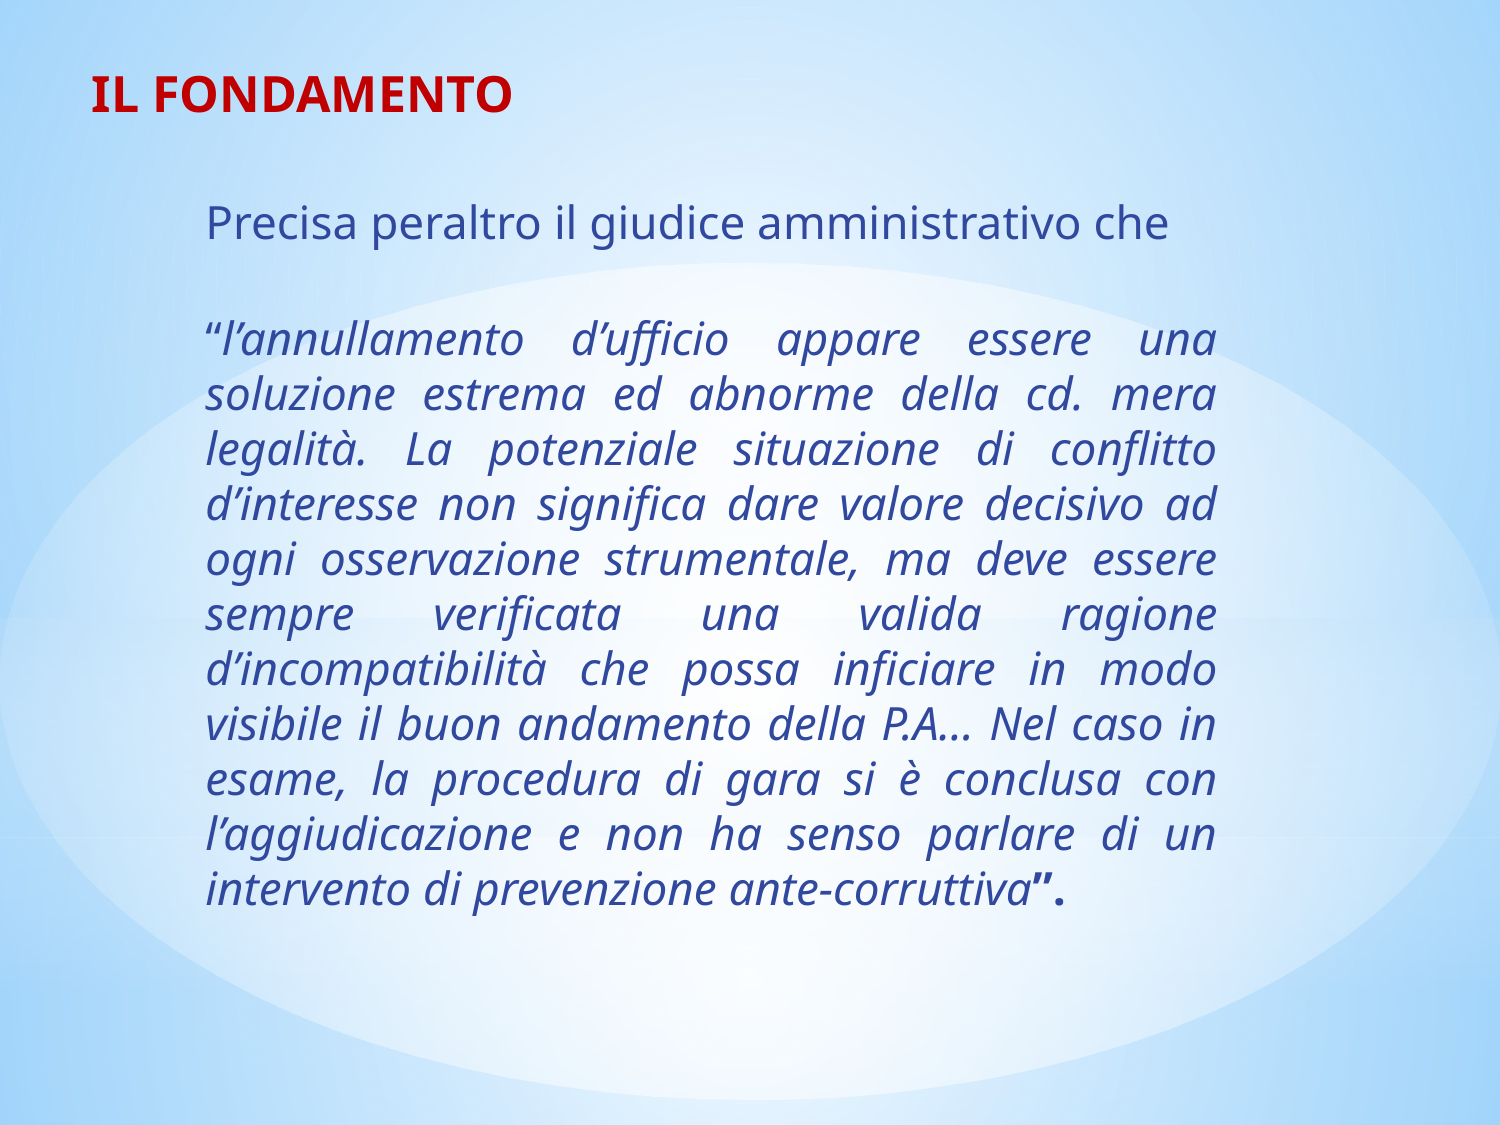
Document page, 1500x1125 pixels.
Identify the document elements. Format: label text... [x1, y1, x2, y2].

title IL FONDAMENTO [76, 54, 1145, 149]
text_box “l’annullamento d’ufficio appare essere una soluzione estrema ed abnorme della cd. mera legalità. La potenziale situazione di conflitto d’interesse non significa dare valore decisivo ad ogni osservazione strumentale, ma deve essere sempre verificata una valida ragione d’incompatibilità che possa inficiare in modo visibile il buon andamento della P.A… Nel caso in esame, la procedura di gara si è conclusa con l’aggiudicazione e non ha senso parlare di un intervento di prevenzione ante-corruttiva”. [182, 302, 1233, 953]
list Precisa peraltro il giudice amministrativo che [183, 186, 1233, 299]
